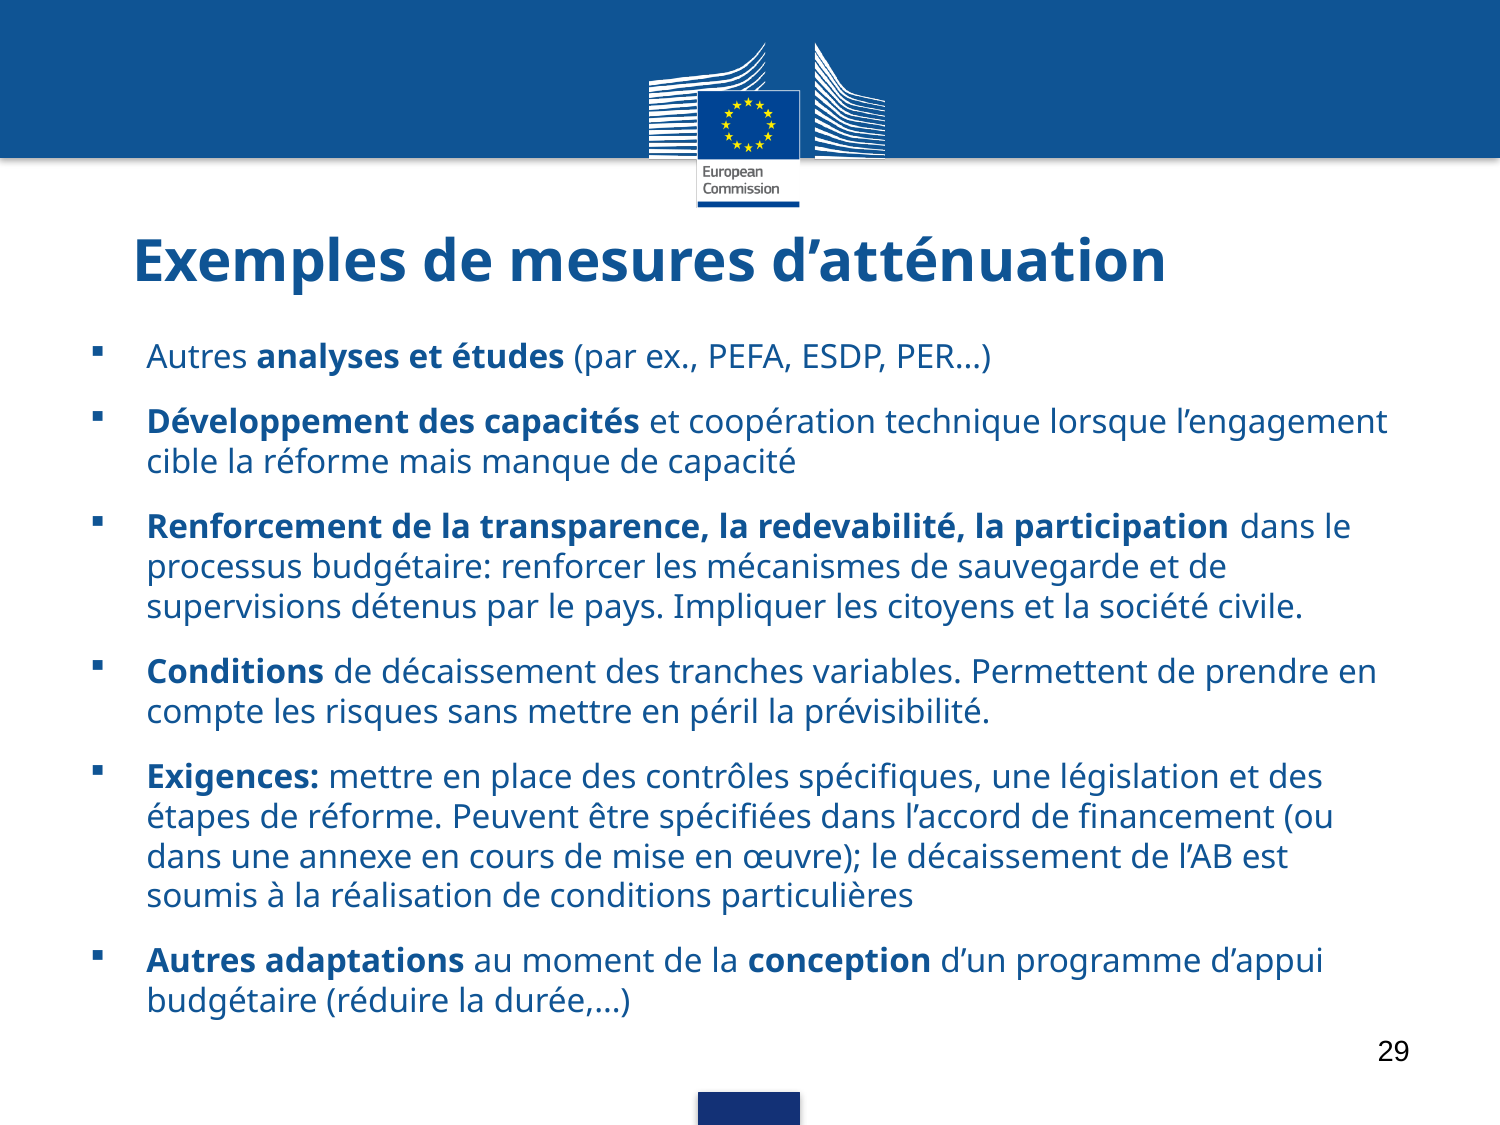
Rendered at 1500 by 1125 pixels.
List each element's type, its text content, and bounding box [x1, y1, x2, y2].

slide_number 29 [1074, 1024, 1426, 1103]
picture [649, 42, 885, 208]
list Autres analyses et études (par ex., PEFA, ESDP, PER…) Développement des capacités et coopération technique lorsque l’engagement cible la réforme mais manque de capacité Renforcement de la transparence, la redevabilité, la participation dans le processus budgétaire: renforcer les mécanismes de sauvegarde et de supervisions détenus par le pays. Impliquer les citoyens et la société civile. Conditions de décaissement des tranches variables. Permettent de prendre en compte les risques sans mettre en péril la prévisibilité. Exigences: mettre en place des contrôles spécifiques, une législation et des étapes de réforme. Peuvent être spécifiées dans l’accord de financement (ou dans une annexe en cours de mise en œuvre); le décaissement de l’AB est soumis à la réalisation de conditions particulières Autres adaptations au moment de la conception d’un programme d’appui budgétaire (réduire la durée,…) [74, 327, 1426, 1067]
title Exemples de mesures d’atténuation [58, 210, 1409, 305]
